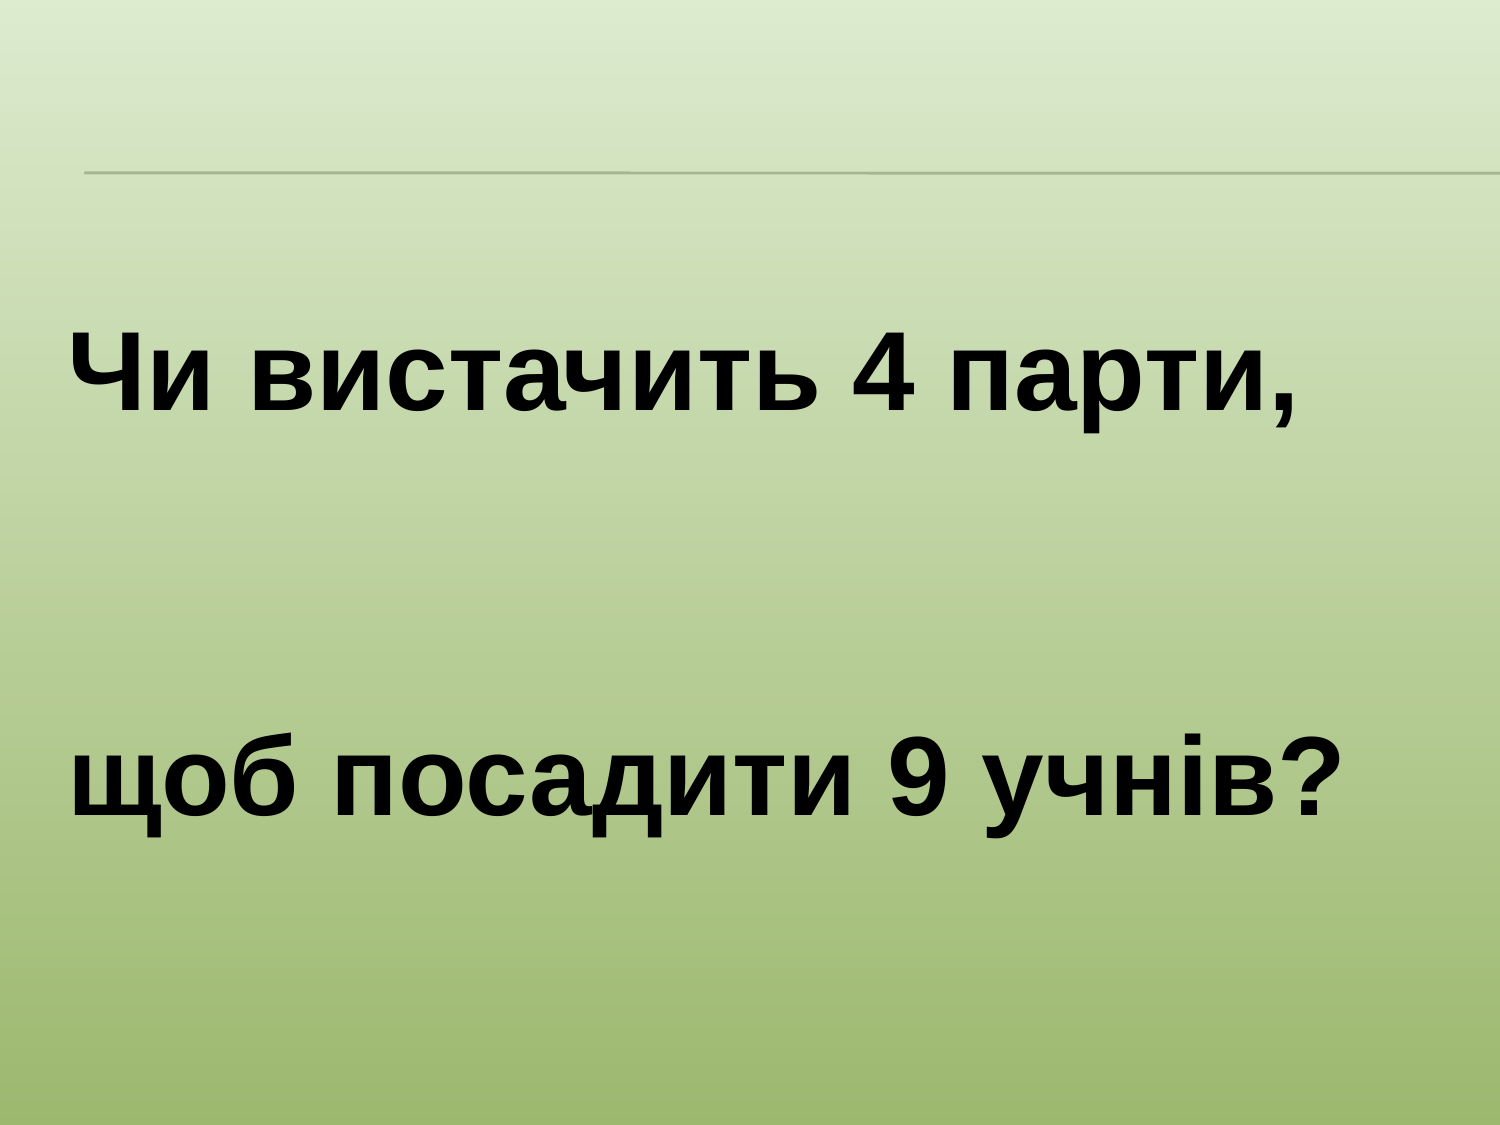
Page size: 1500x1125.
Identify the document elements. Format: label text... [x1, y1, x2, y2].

text_box Чи вистачить 4 парти, щоб посадити 9 учнів? [53, 290, 1500, 846]
